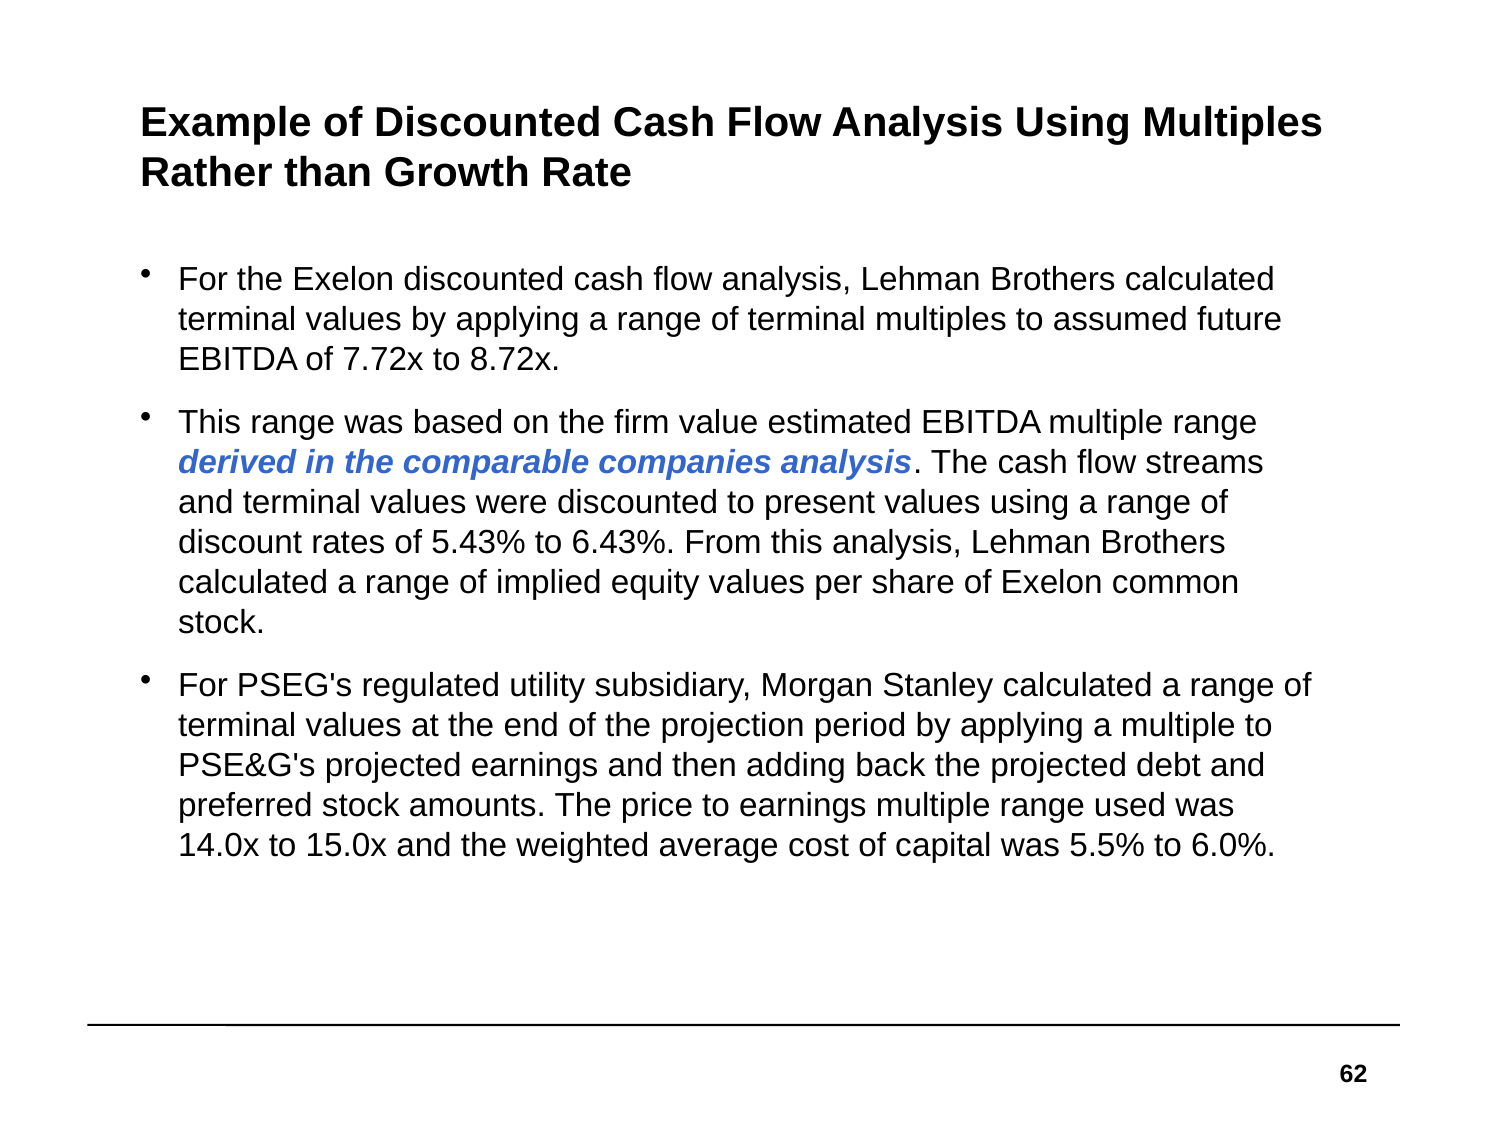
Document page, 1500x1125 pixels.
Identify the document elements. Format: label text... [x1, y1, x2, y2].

title Example of Discounted Cash Flow Analysis Using Multiples Rather than Growth Rate [125, 87, 1375, 225]
list For the Exelon discounted cash flow analysis, Lehman Brothers calculated terminal values by applying a range of terminal multiples to assumed future EBITDA of 7.72x to 8.72x. This range was based on the firm value estimated EBITDA multiple range derived in the comparable companies analysis. The cash flow streams and terminal values were discounted to present values using a range of discount rates of 5.43% to 6.43%. From this analysis, Lehman Brothers calculated a range of implied equity values per share of Exelon common stock. For PSEG's regulated utility subsidiary, Morgan Stanley calculated a range of terminal values at the end of the projection period by applying a multiple to PSE&G's projected earnings and then adding back the projected debt and preferred stock amounts. The price to earnings multiple range used was 14.0x to 15.0x and the weighted average cost of capital was 5.5% to 6.0%. [125, 249, 1338, 1000]
